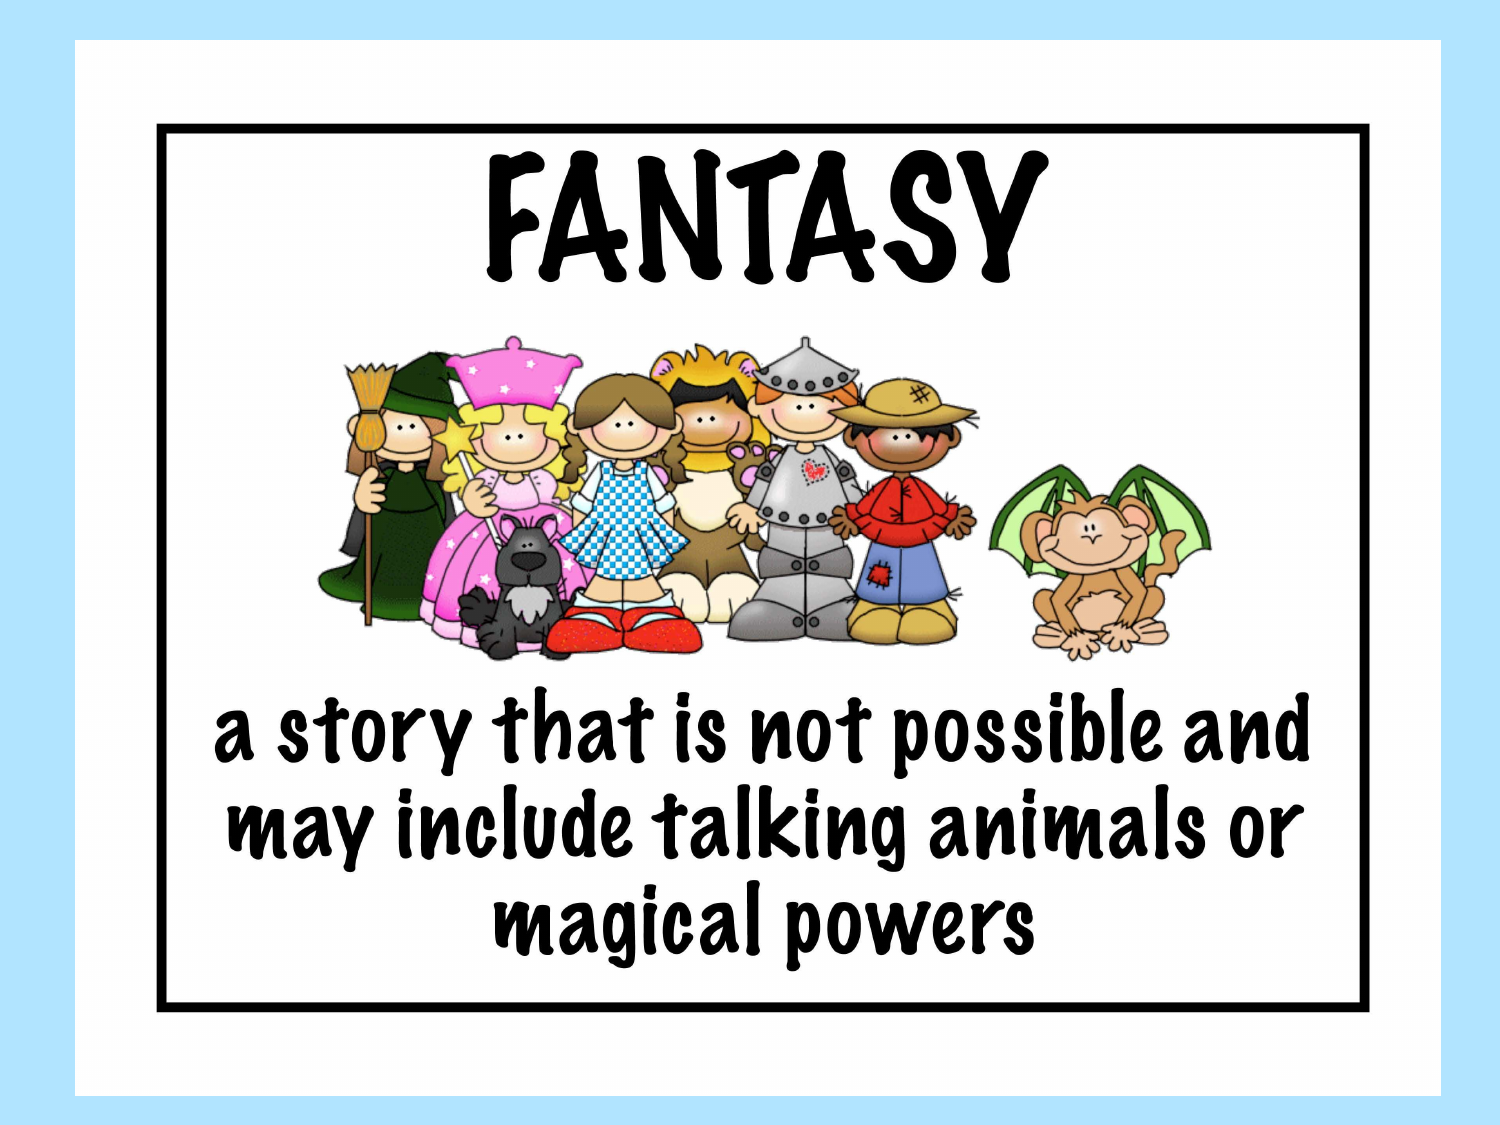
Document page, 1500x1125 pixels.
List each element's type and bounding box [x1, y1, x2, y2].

picture [74, 40, 1441, 1097]
